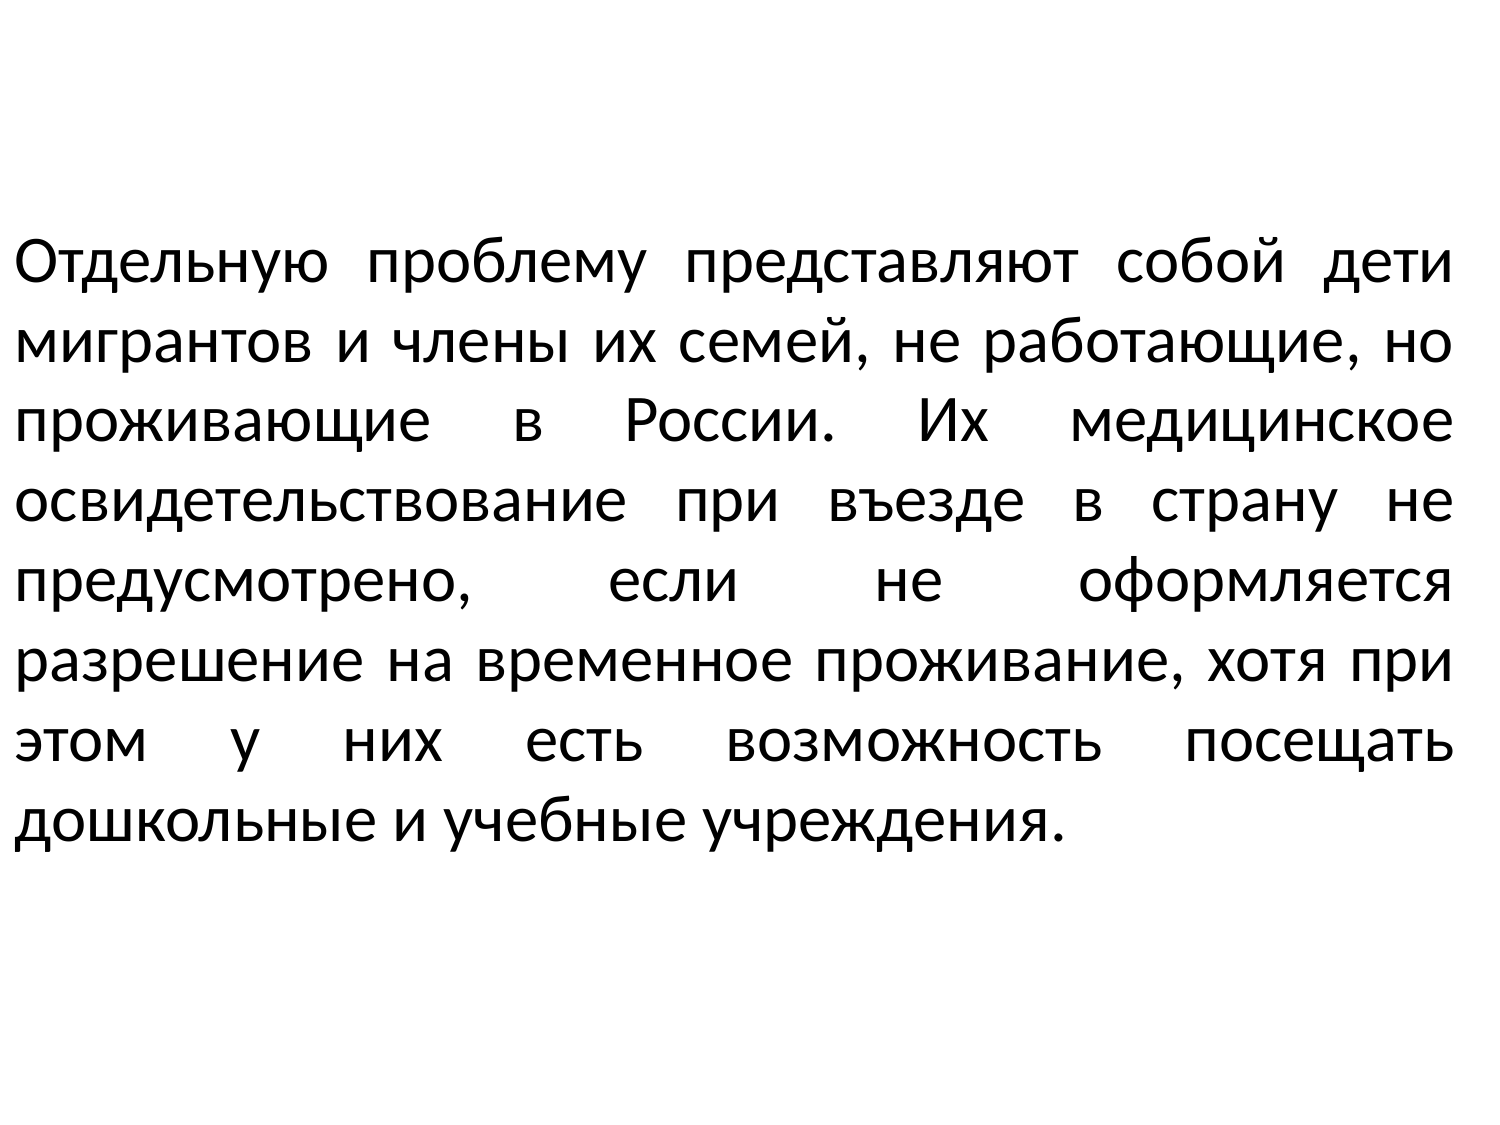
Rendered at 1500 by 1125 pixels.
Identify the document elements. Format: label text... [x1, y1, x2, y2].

text_box Отдельную проблему представляют собой дети мигрантов и члены их семей, не работающие, но проживающие в России. Их медицинское освидетельствование при въезде в страну не предусмотрено, если не оформляется разрешение на временное проживание, хотя при этом у них есть возможность посещать дошкольные и учебные учреждения. [0, 207, 1471, 863]
